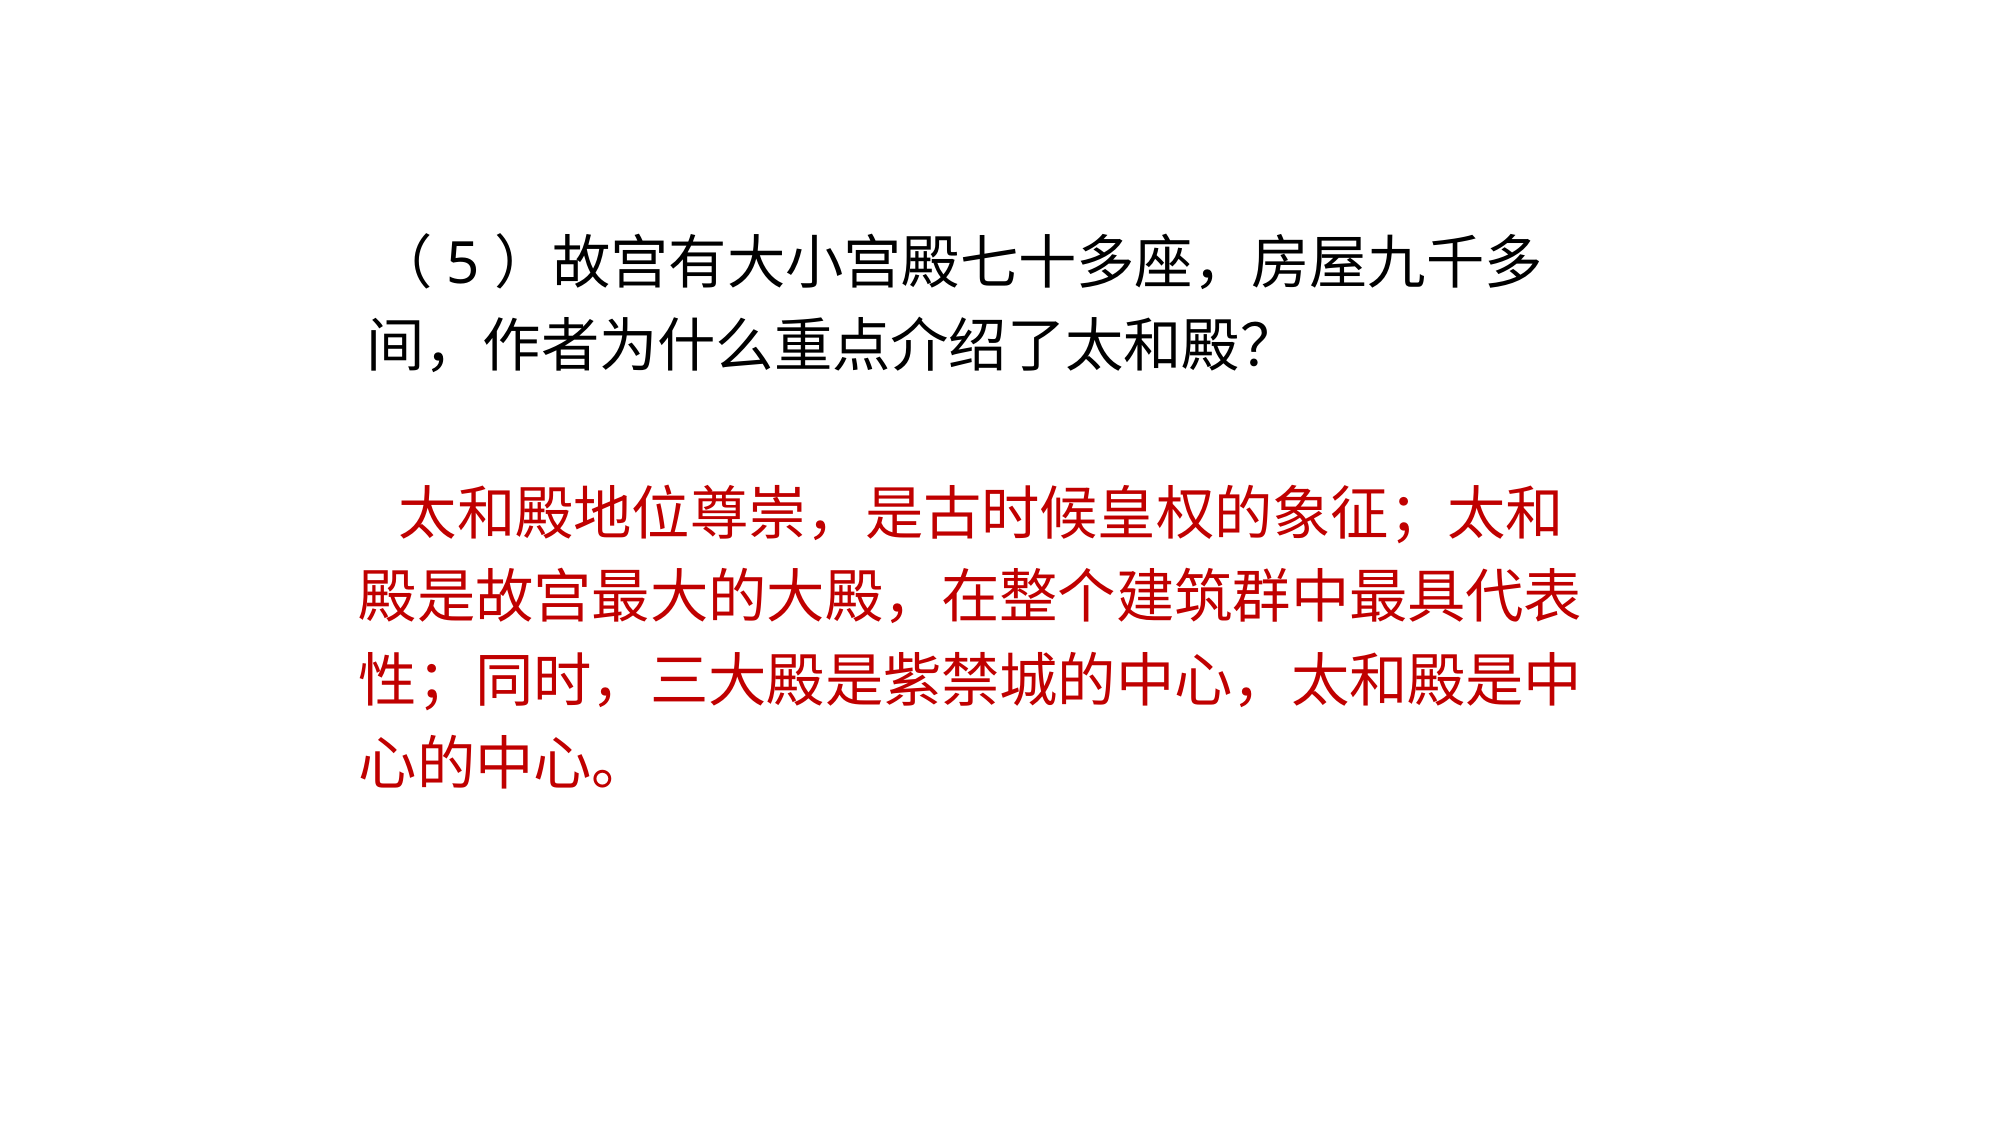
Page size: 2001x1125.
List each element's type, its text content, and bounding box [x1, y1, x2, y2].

text_box 太和殿地位尊崇，是古时候皇权的象征；太和殿是故宫最大的大殿，在整个建筑群中最具代表性；同时，三大殿是紫禁城的中心，太和殿是中心的中心。 [344, 455, 1625, 804]
text_box （5）故宫有大小宫殿七十多座，房屋九千多间，作者为什么重点介绍了太和殿？ [317, 206, 1651, 381]
